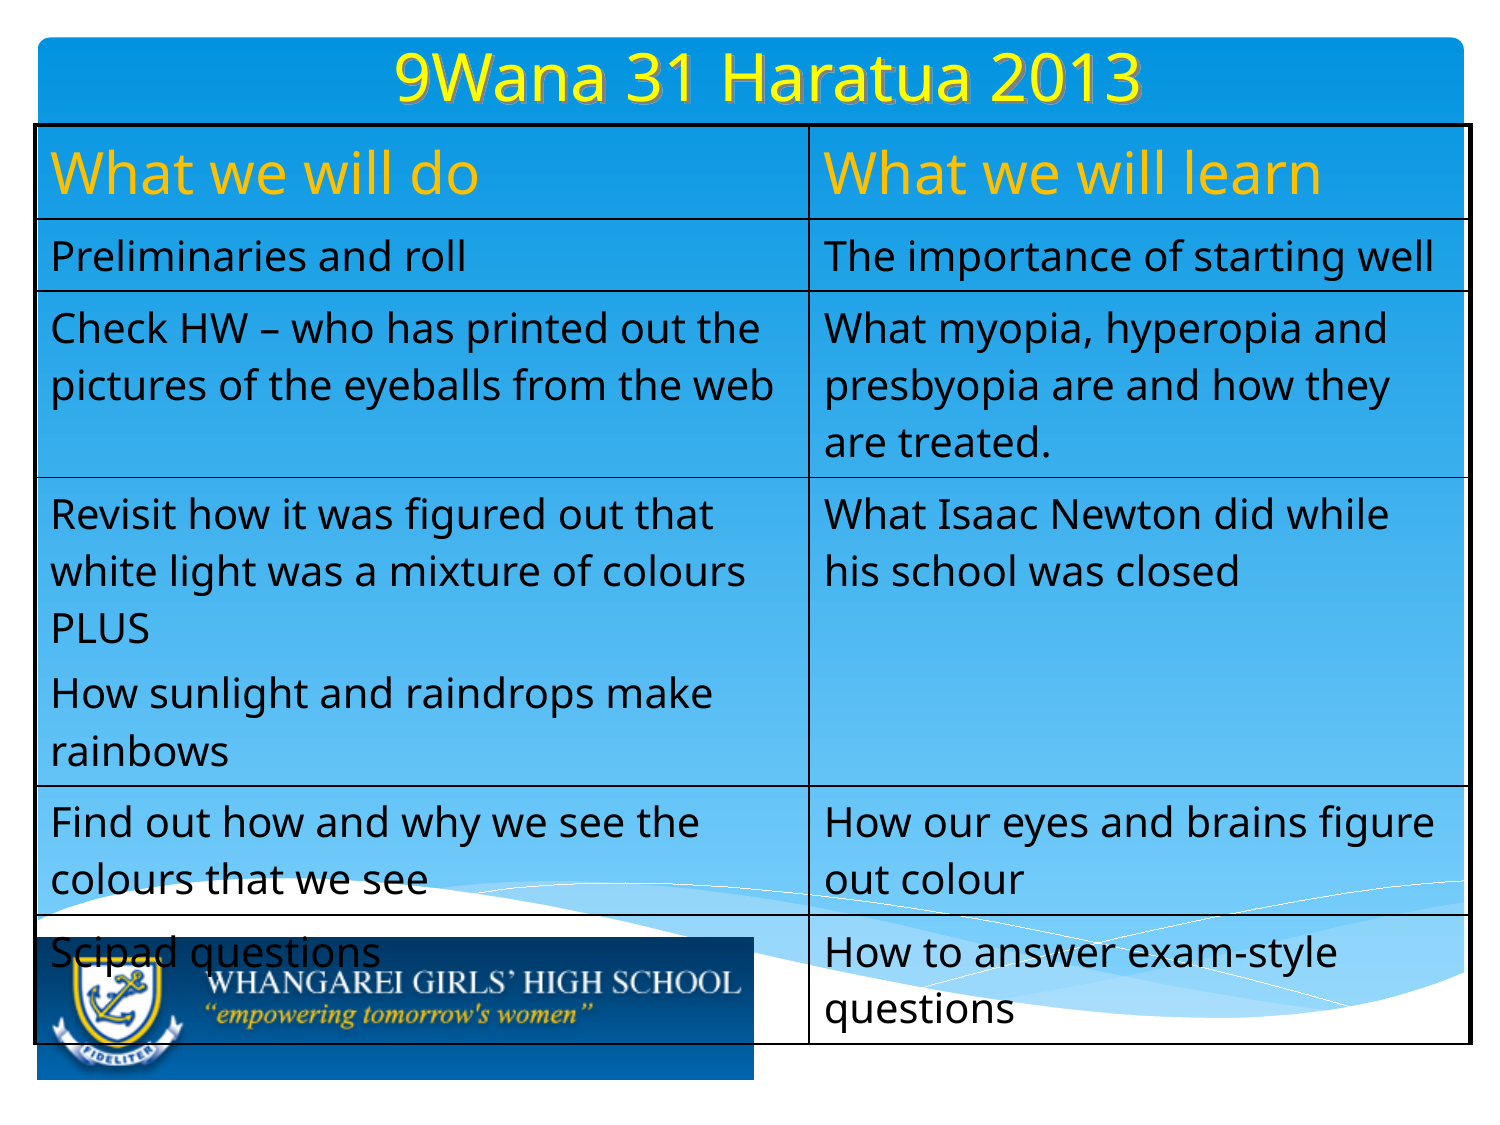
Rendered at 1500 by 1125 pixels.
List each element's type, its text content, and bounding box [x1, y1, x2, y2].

text_box 9Wana 31 Haratua 2013 [162, 24, 1375, 123]
table_cell How to answer exam-style questions [810, 916, 1468, 1043]
table_header What we will learn [810, 127, 1468, 218]
table_cell The importance of starting well [810, 220, 1468, 290]
table_cell What myopia, hyperopia and presbyopia are and how they are treated. [810, 292, 1468, 477]
table_header What we will do [37, 127, 808, 218]
table_cell Preliminaries and roll [37, 220, 808, 290]
table_cell Find out how and why we see the colours that we see [37, 787, 808, 914]
picture [37, 937, 754, 1080]
table_cell Check HW – who has printed out the pictures of the eyeballs from the web [37, 292, 808, 477]
table_cell What Isaac Newton did while his school was closed [810, 478, 1468, 785]
table_cell Scipad questions [37, 916, 808, 1043]
table_cell Revisit how it was figured out that white light was a mixture of colours PLUS How sunlight and raindrops make rainbows [37, 478, 808, 785]
table_cell How our eyes and brains figure out colour [810, 787, 1468, 914]
